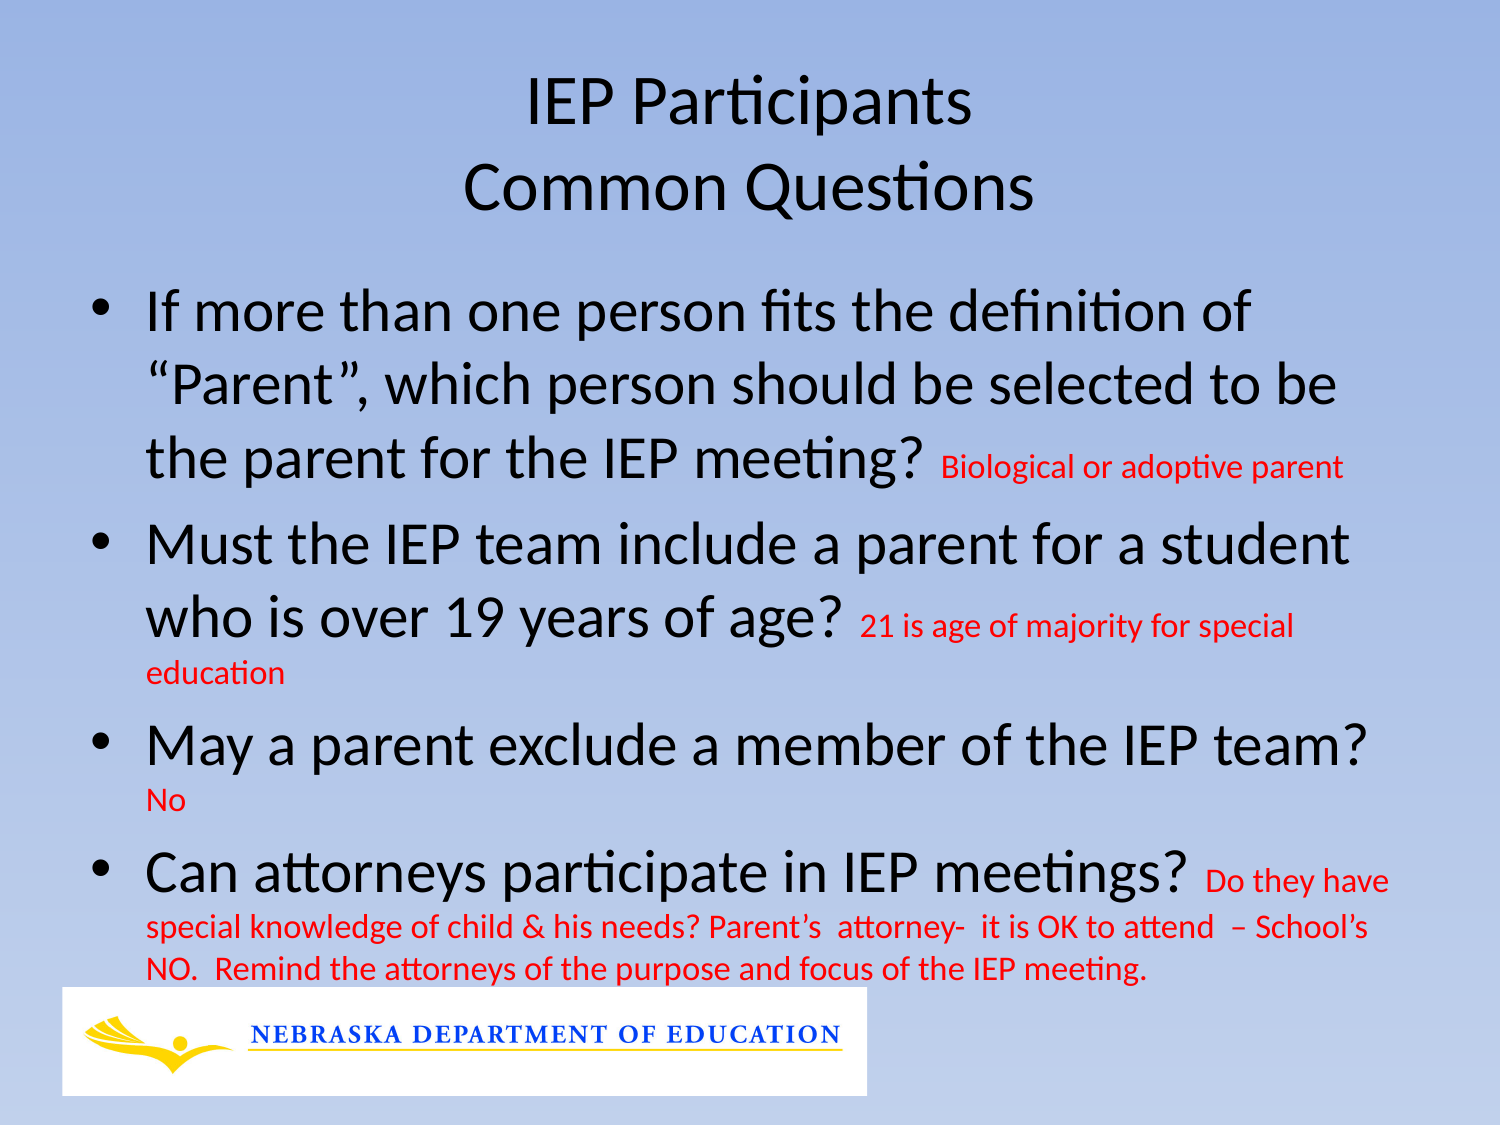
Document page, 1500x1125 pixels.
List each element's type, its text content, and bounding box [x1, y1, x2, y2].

picture [62, 987, 868, 1096]
list If more than one person fits the definition of “Parent”, which person should be selected to be the parent for the IEP meeting? Biological or adoptive parent Must the IEP team include a parent for a student who is over 19 years of age? 21 is age of majority for special education May a parent exclude a member of the IEP team? No Can attorneys participate in IEP meetings? Do they have special knowledge of child & his needs? Parent’s attorney- it is OK to attend – School’s NO. Remind the attorneys of the purpose and focus of the IEP meeting. [75, 262, 1425, 1005]
title IEP Participants Common Questions [75, 45, 1425, 233]
